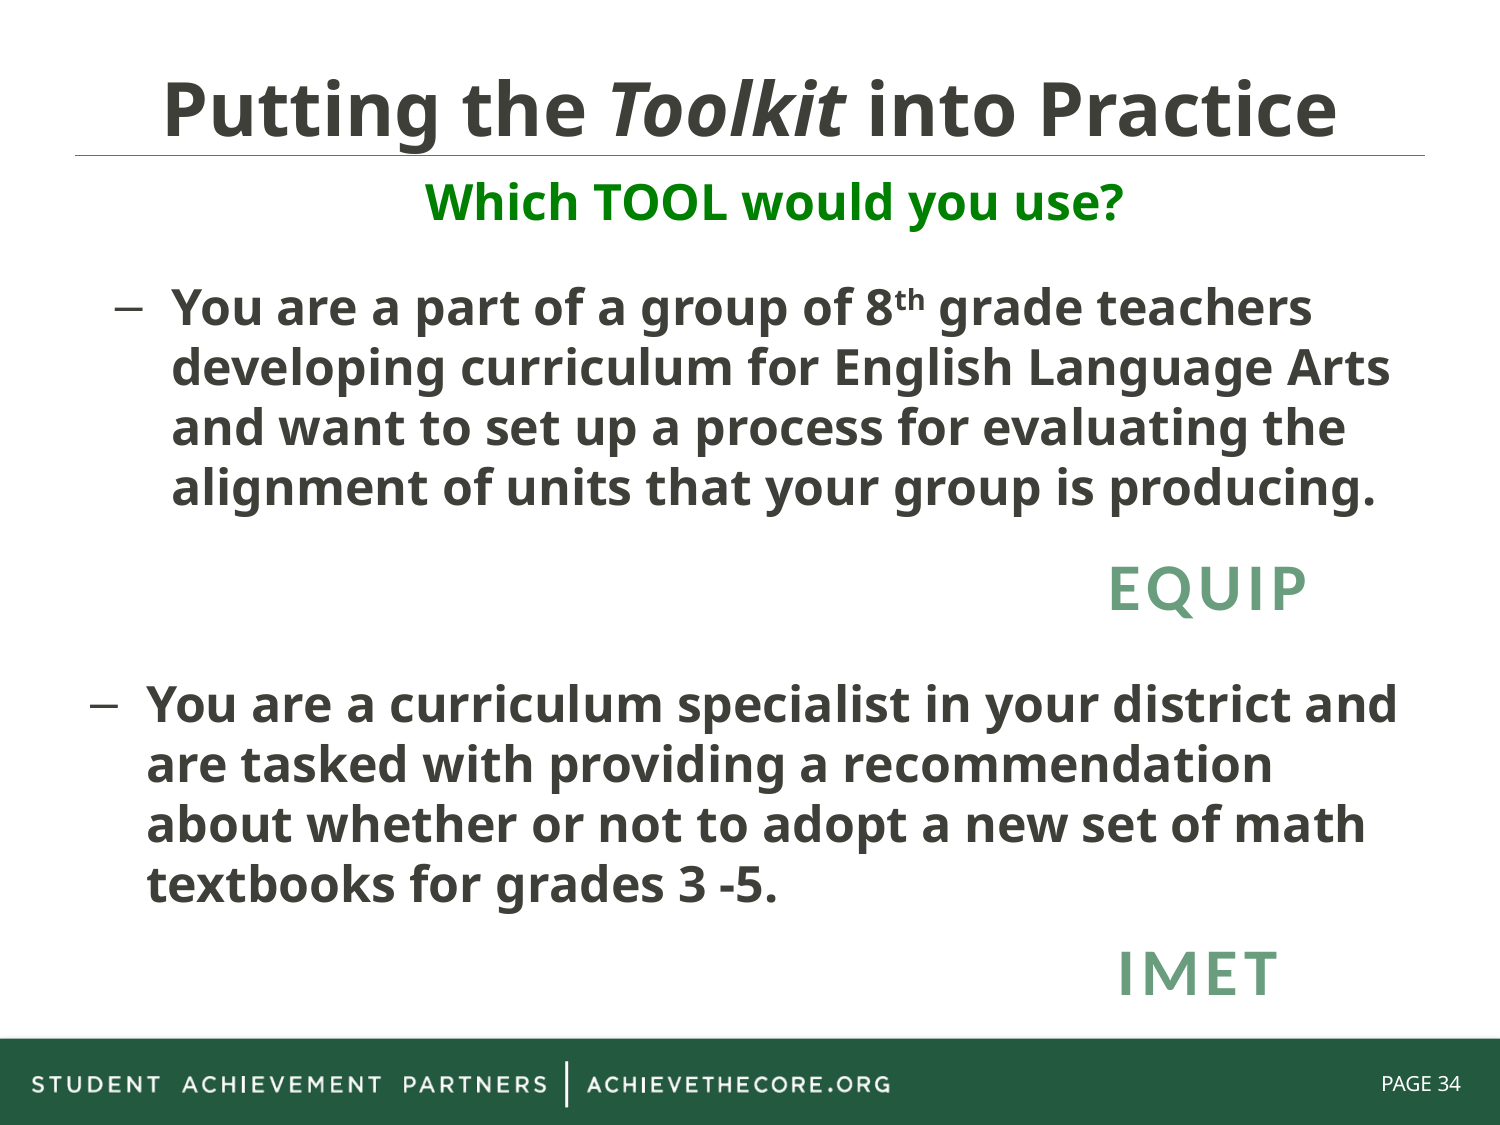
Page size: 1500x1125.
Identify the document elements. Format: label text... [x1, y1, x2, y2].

text_box EQUIP [991, 536, 1425, 632]
text_box Which TOOL would you use? [99, 153, 1450, 248]
text_box IMET [991, 921, 1425, 1016]
text_box You are a curriculum specialist in your district and are tasked with providing a recommendation about whether or not to adopt a new set of math textbooks for grades 3 -5. [74, 665, 1425, 913]
list You are a part of a group of 8th grade teachers developing curriculum for English Language Arts and want to set up a process for evaluating the alignment of units that your group is producing. [99, 267, 1450, 516]
title Putting the Toolkit into Practice [75, 13, 1425, 201]
